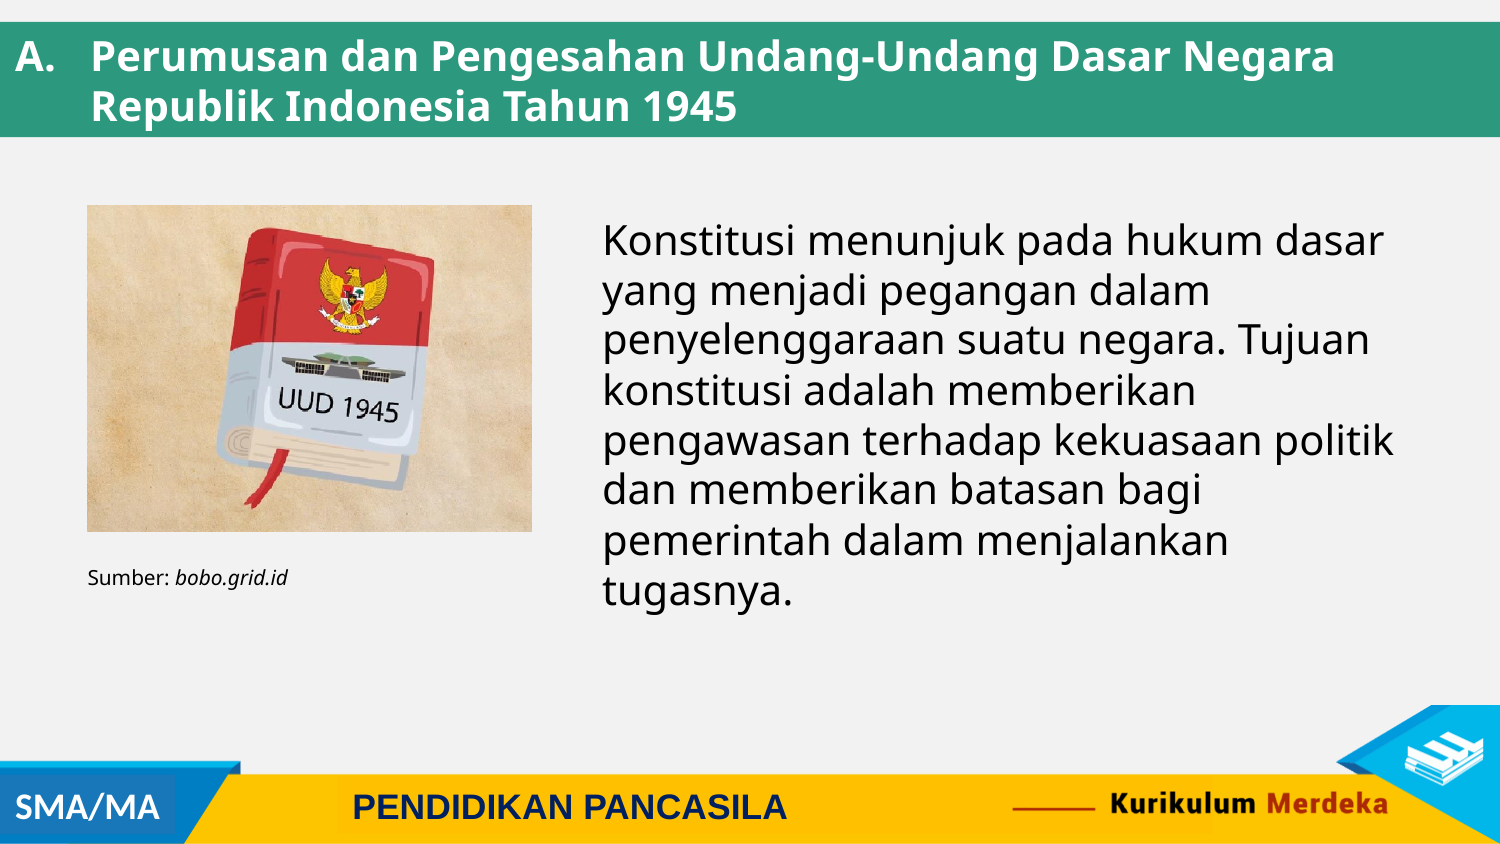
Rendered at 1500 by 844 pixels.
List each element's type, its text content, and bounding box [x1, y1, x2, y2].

text_box Perumusan dan Pengesahan Undang-Undang Dasar Negara Republik Indonesia Tahun 1945 [0, 20, 1500, 139]
text_box Konstitusi menunjuk pada hukum dasar yang menjadi pegangan dalam penyelenggaraan suatu negara. Tujuan konstitusi adalah memberikan pengawasan terhadap kekuasaan politik dan memberikan batasan bagi pemerintah dalam menjalankan tugasnya. [587, 205, 1413, 621]
picture [87, 205, 532, 532]
text_box Sumber: bobo.grid.id [72, 556, 303, 597]
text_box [0, 705, 1500, 844]
